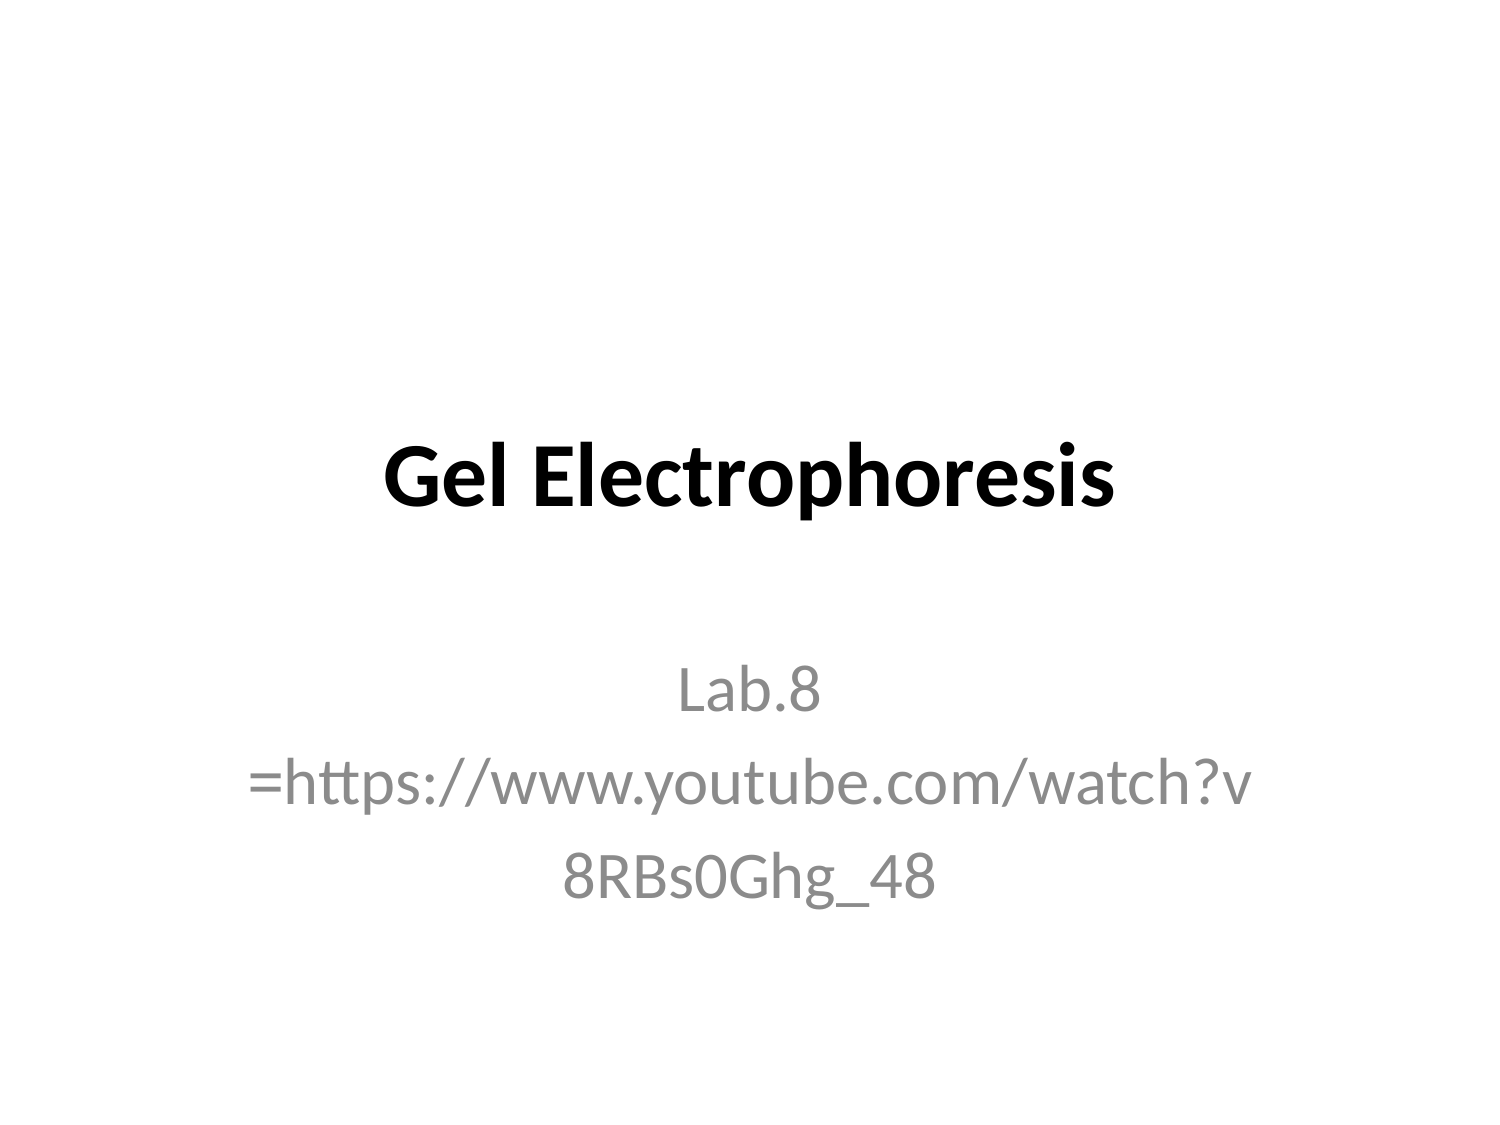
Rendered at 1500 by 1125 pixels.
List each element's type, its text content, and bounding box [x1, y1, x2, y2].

subtitle Lab.8 https://www.youtube.com/watch?v= 8RBs0Ghg_48 [225, 637, 1275, 925]
title Gel Electrophoresis [112, 349, 1388, 591]
